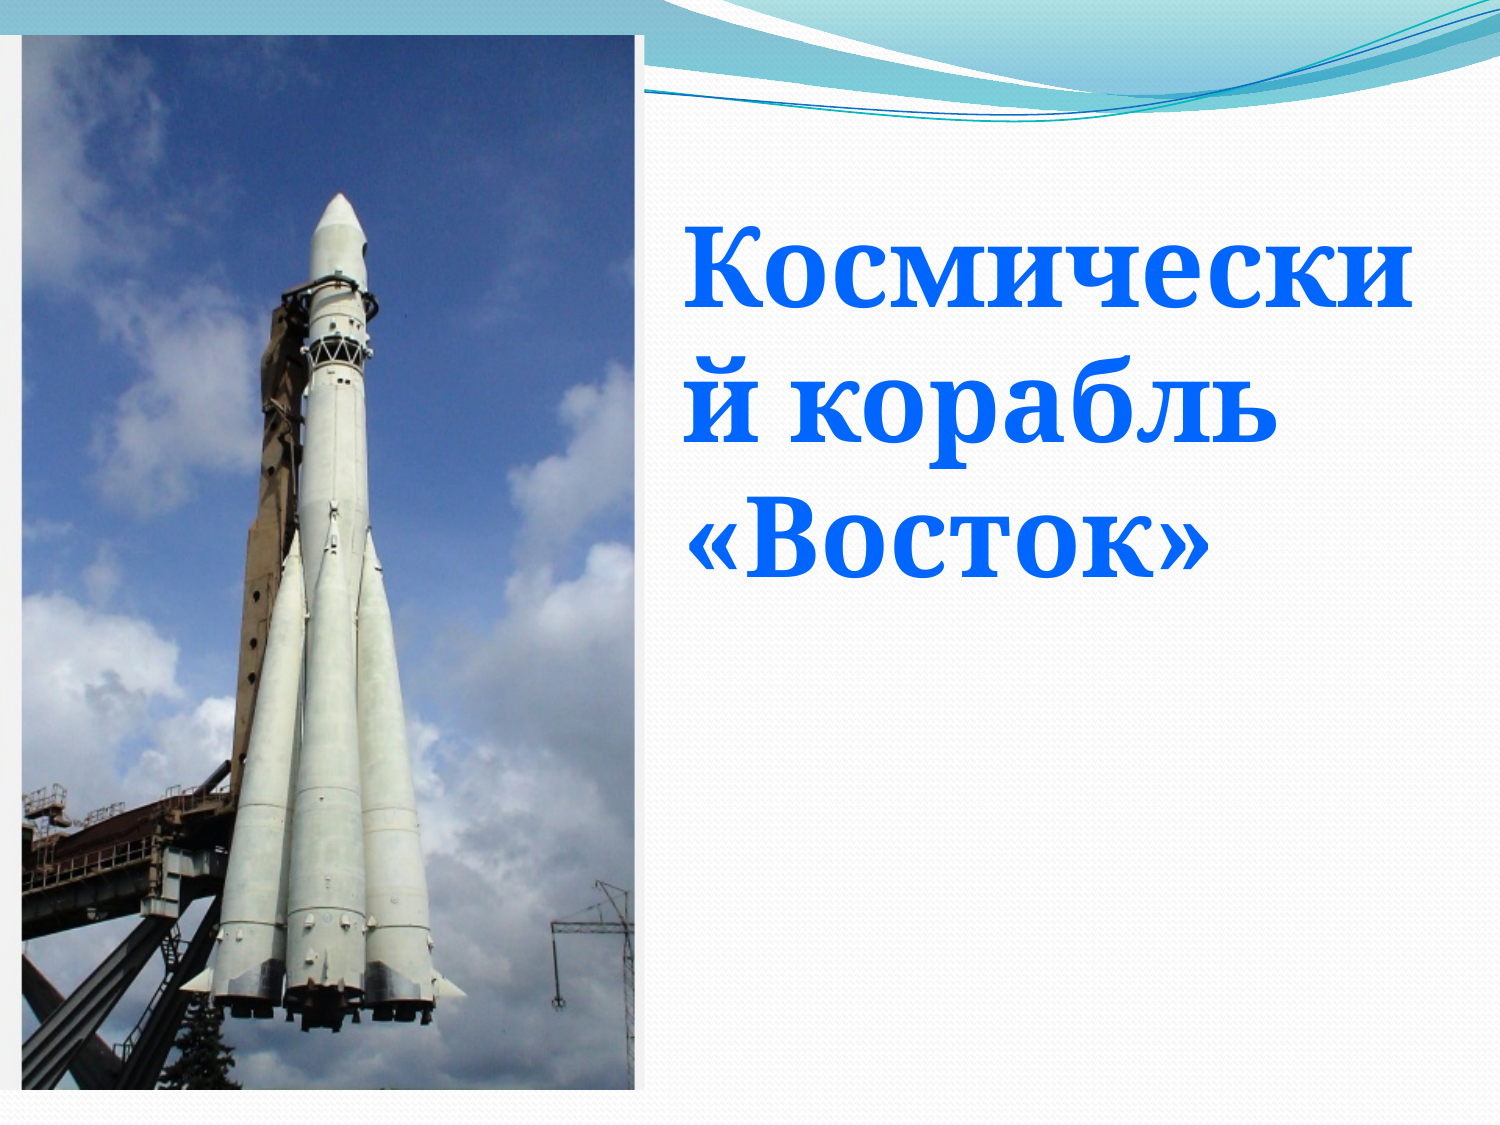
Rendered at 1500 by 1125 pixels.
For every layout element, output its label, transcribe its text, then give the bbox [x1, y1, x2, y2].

picture [0, 34, 645, 1091]
text_box Космический корабль «Восток» [667, 187, 1477, 608]
